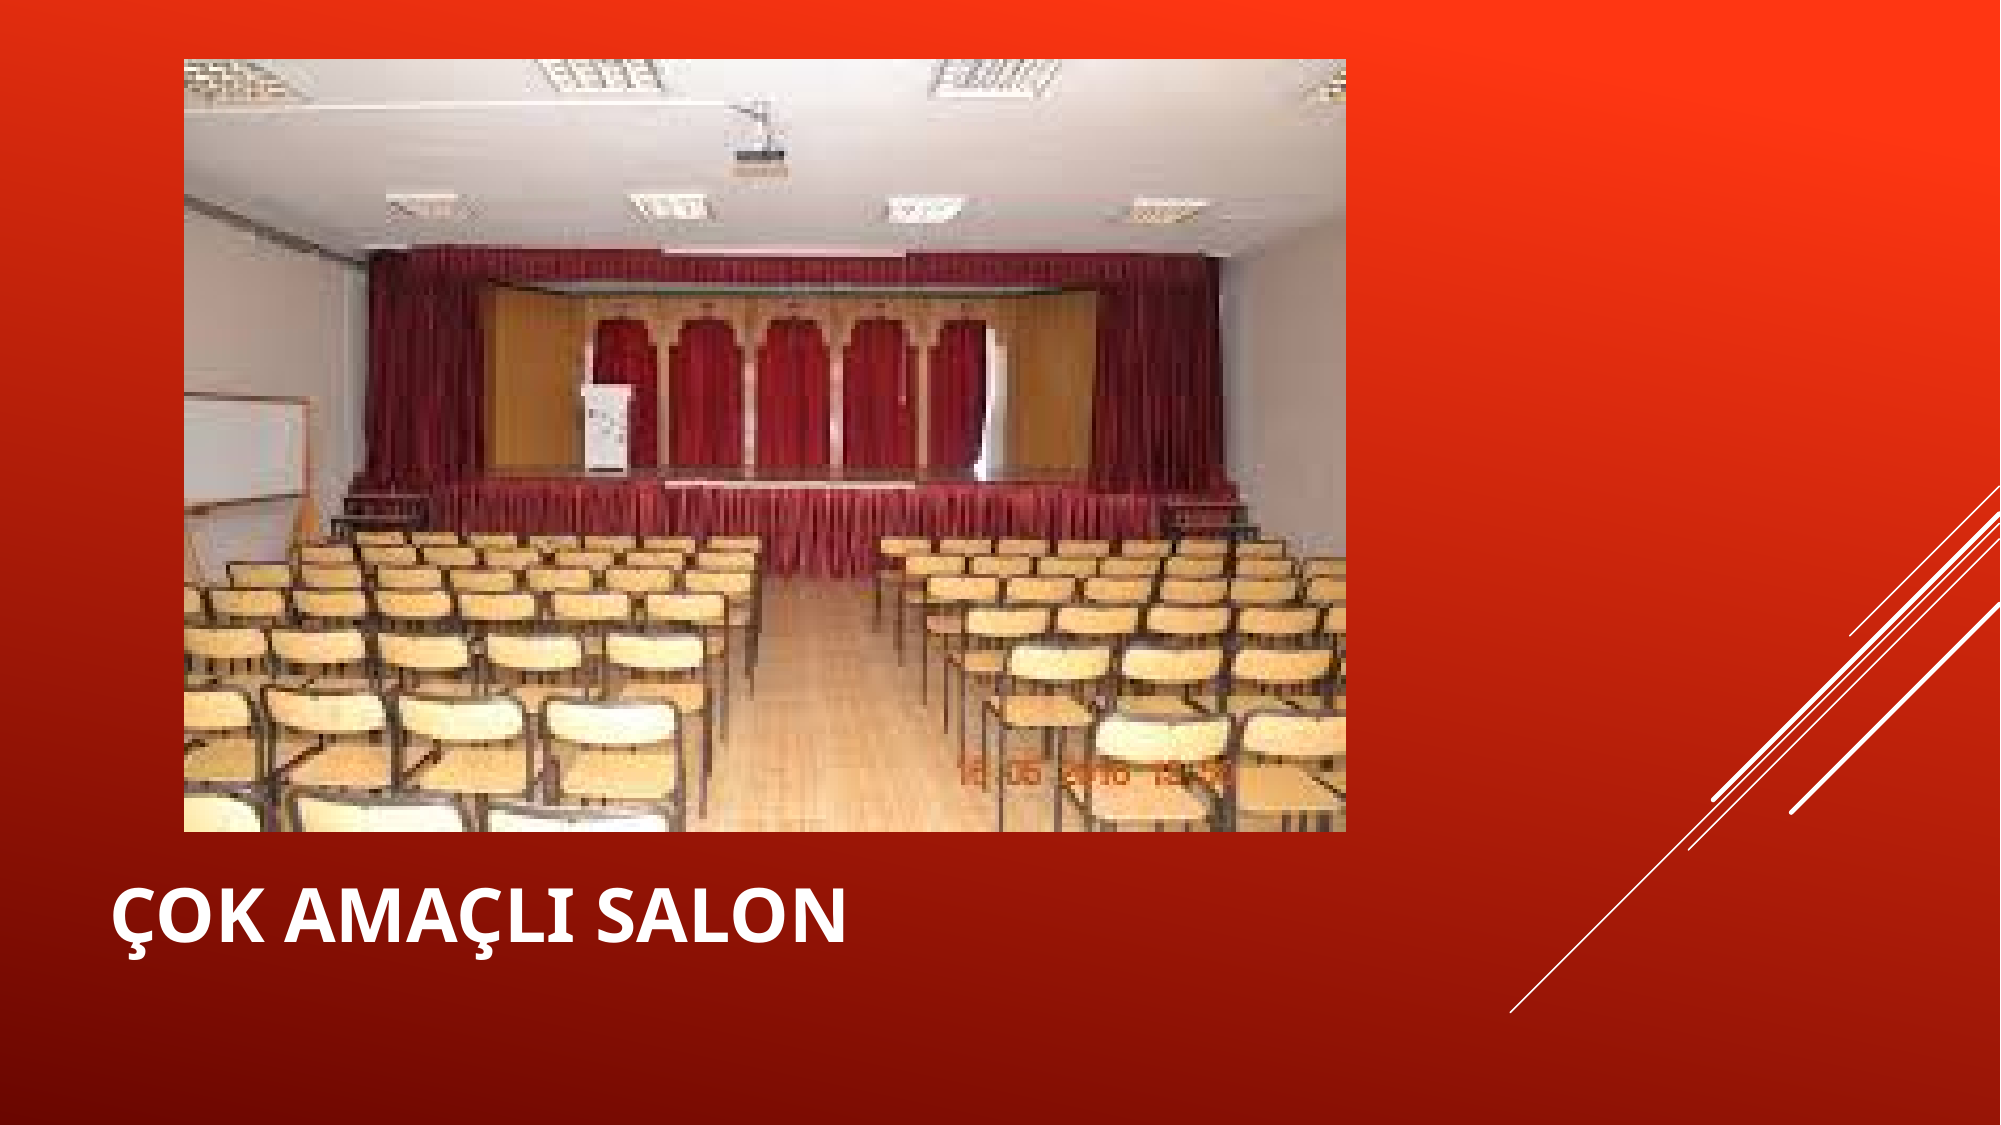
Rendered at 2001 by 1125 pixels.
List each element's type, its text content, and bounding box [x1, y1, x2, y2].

picture [184, 58, 1346, 832]
title ÇOK AMAÇLI SALON [94, 852, 1495, 973]
